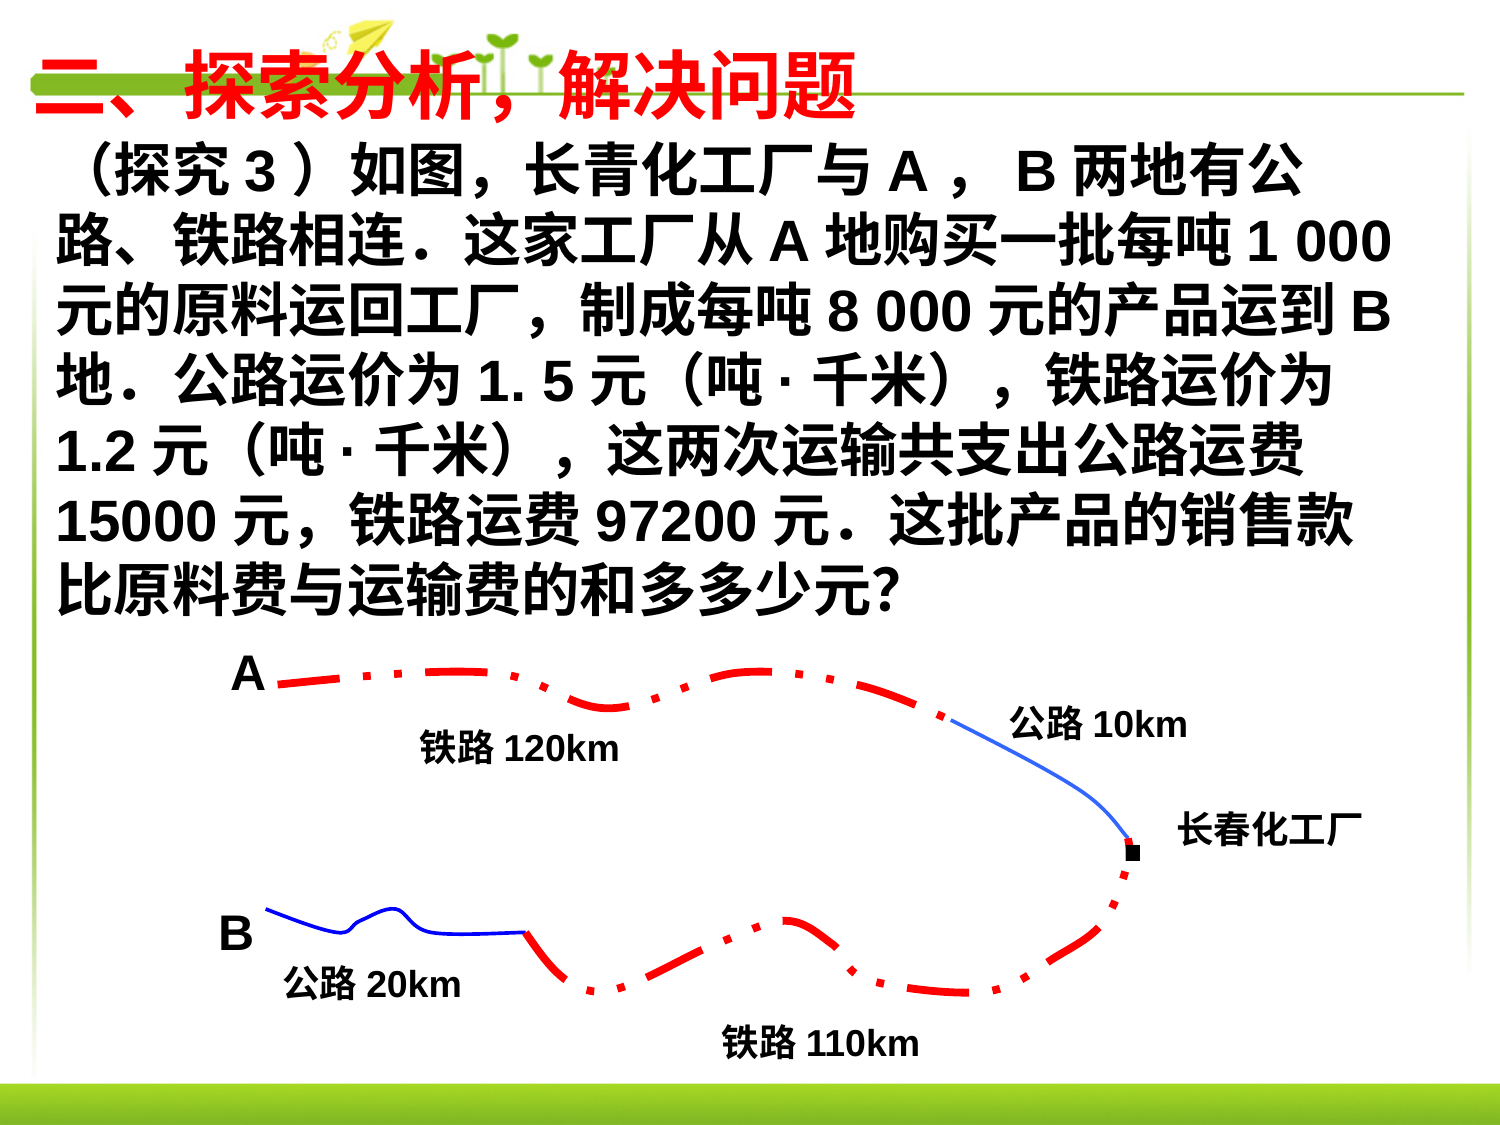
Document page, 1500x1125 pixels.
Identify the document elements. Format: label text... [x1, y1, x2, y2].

picture [0, 0, 1500, 1125]
text_box （探究3）如图，长青化工厂与A，B两地有公路、铁路相连．这家工厂从A地购买一批每吨1 000元的原料运回工厂，制成每吨8 000元的产品运到B地．公路运价为1. 5元（吨·千米），铁路运价为1.2元（吨·千米），这两次运输共支出公路运费15000元，铁路运费97200元．这批产品的销售款比原料费与运输费的和多多少元？ [41, 125, 1424, 631]
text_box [194, 632, 1389, 1072]
text_box 二、探索分析，解决问题 [17, 31, 873, 137]
